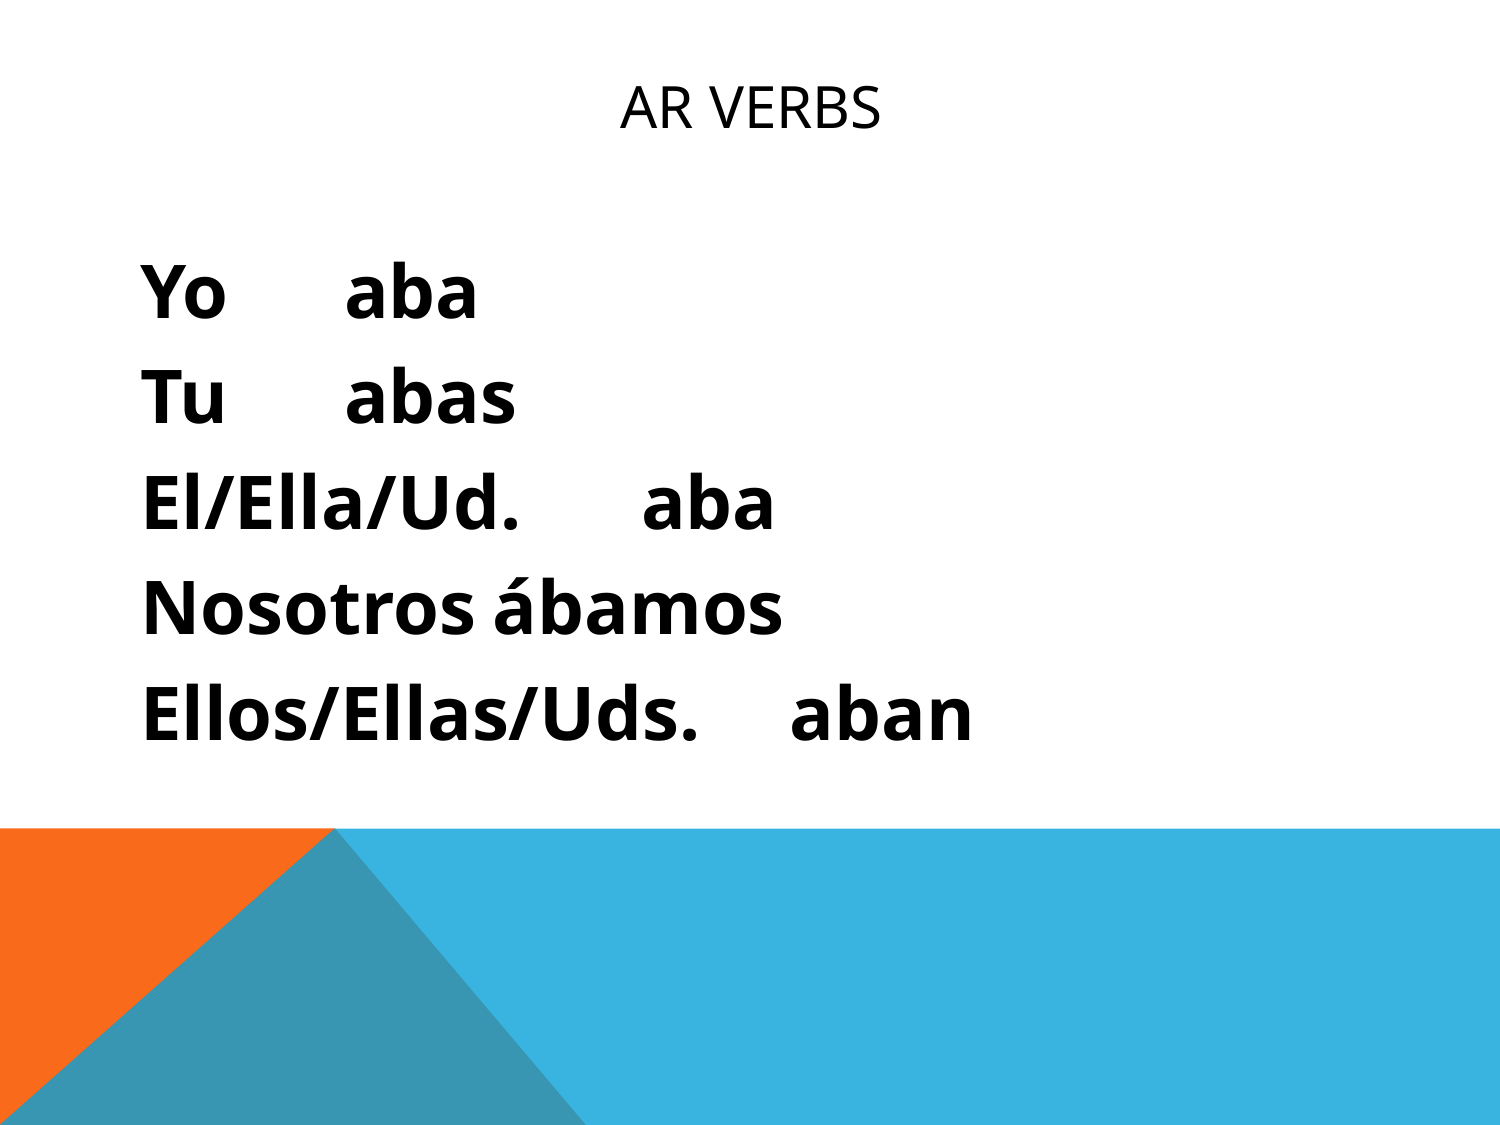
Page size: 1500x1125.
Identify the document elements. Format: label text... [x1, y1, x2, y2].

list Yo aba Tu abas El/Ella/Ud. aba Nosotros ábamos Ellos/Ellas/Uds. aban [125, 180, 1359, 768]
title Ar verbs [135, 60, 1369, 150]
